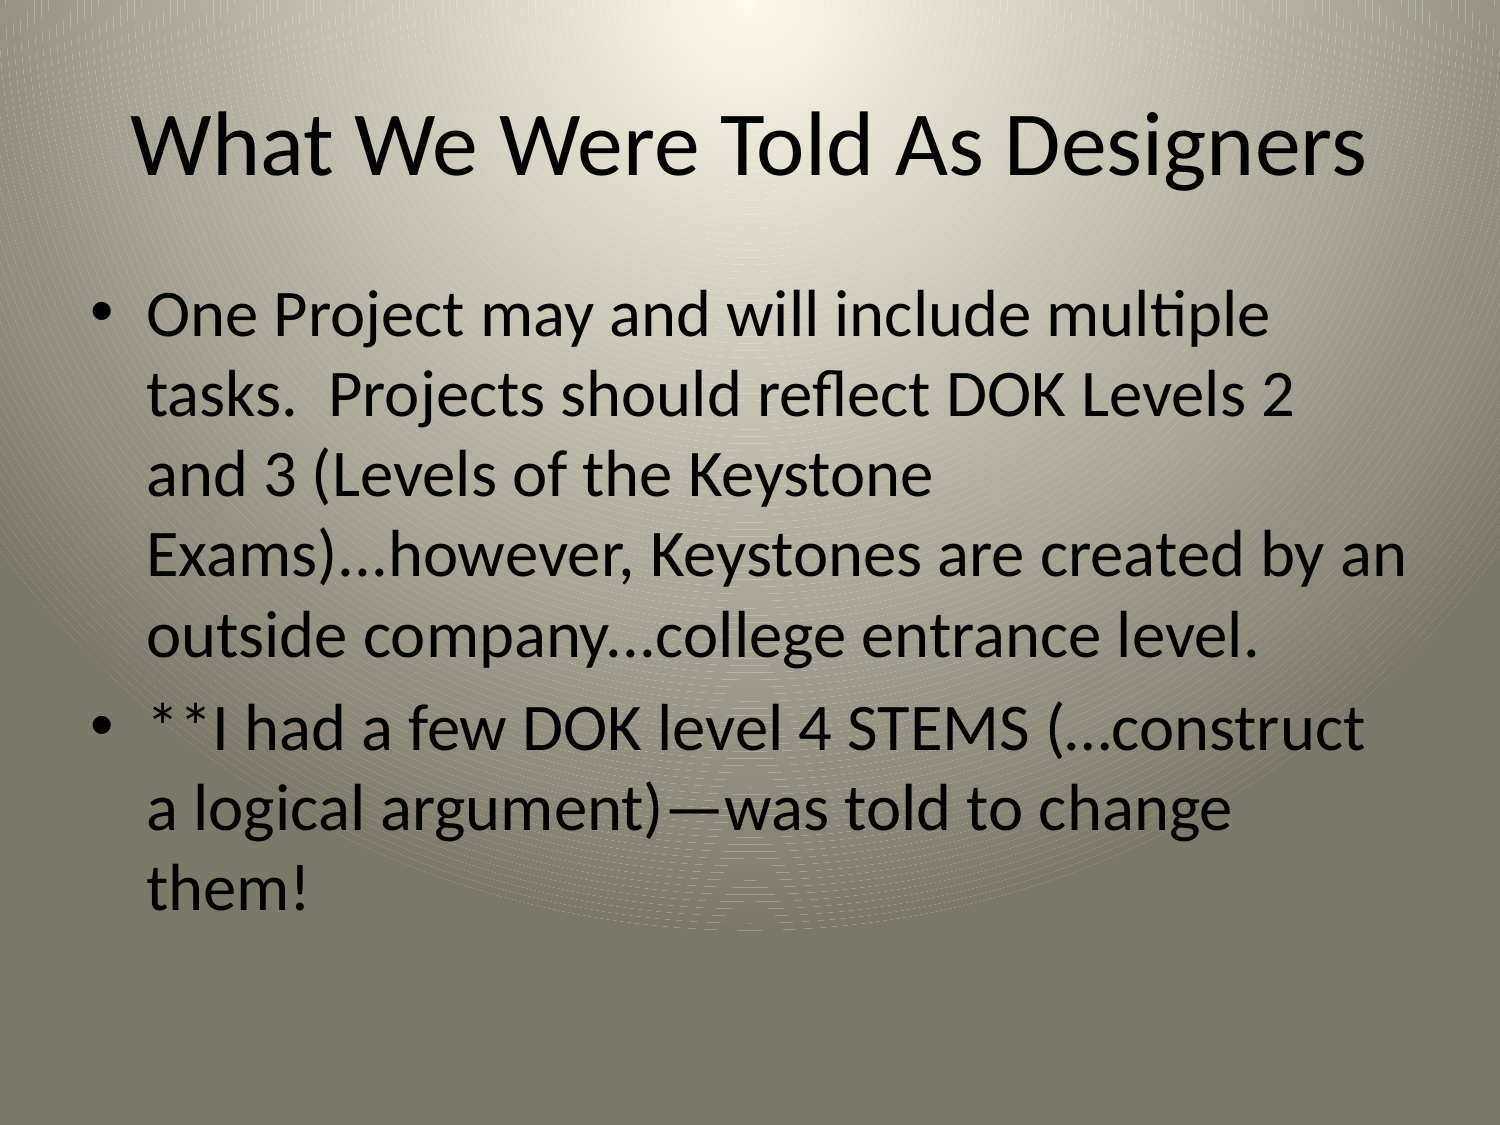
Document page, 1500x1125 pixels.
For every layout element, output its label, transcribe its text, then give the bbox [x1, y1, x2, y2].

list One Project may and will include multiple tasks. Projects should reflect DOK Levels 2 and 3 (Levels of the Keystone Exams)...however, Keystones are created by an outside company...college entrance level. **I had a few DOK level 4 STEMS (…construct a logical argument)—was told to change them! [75, 262, 1425, 1005]
title What We Were Told As Designers [75, 45, 1425, 233]
